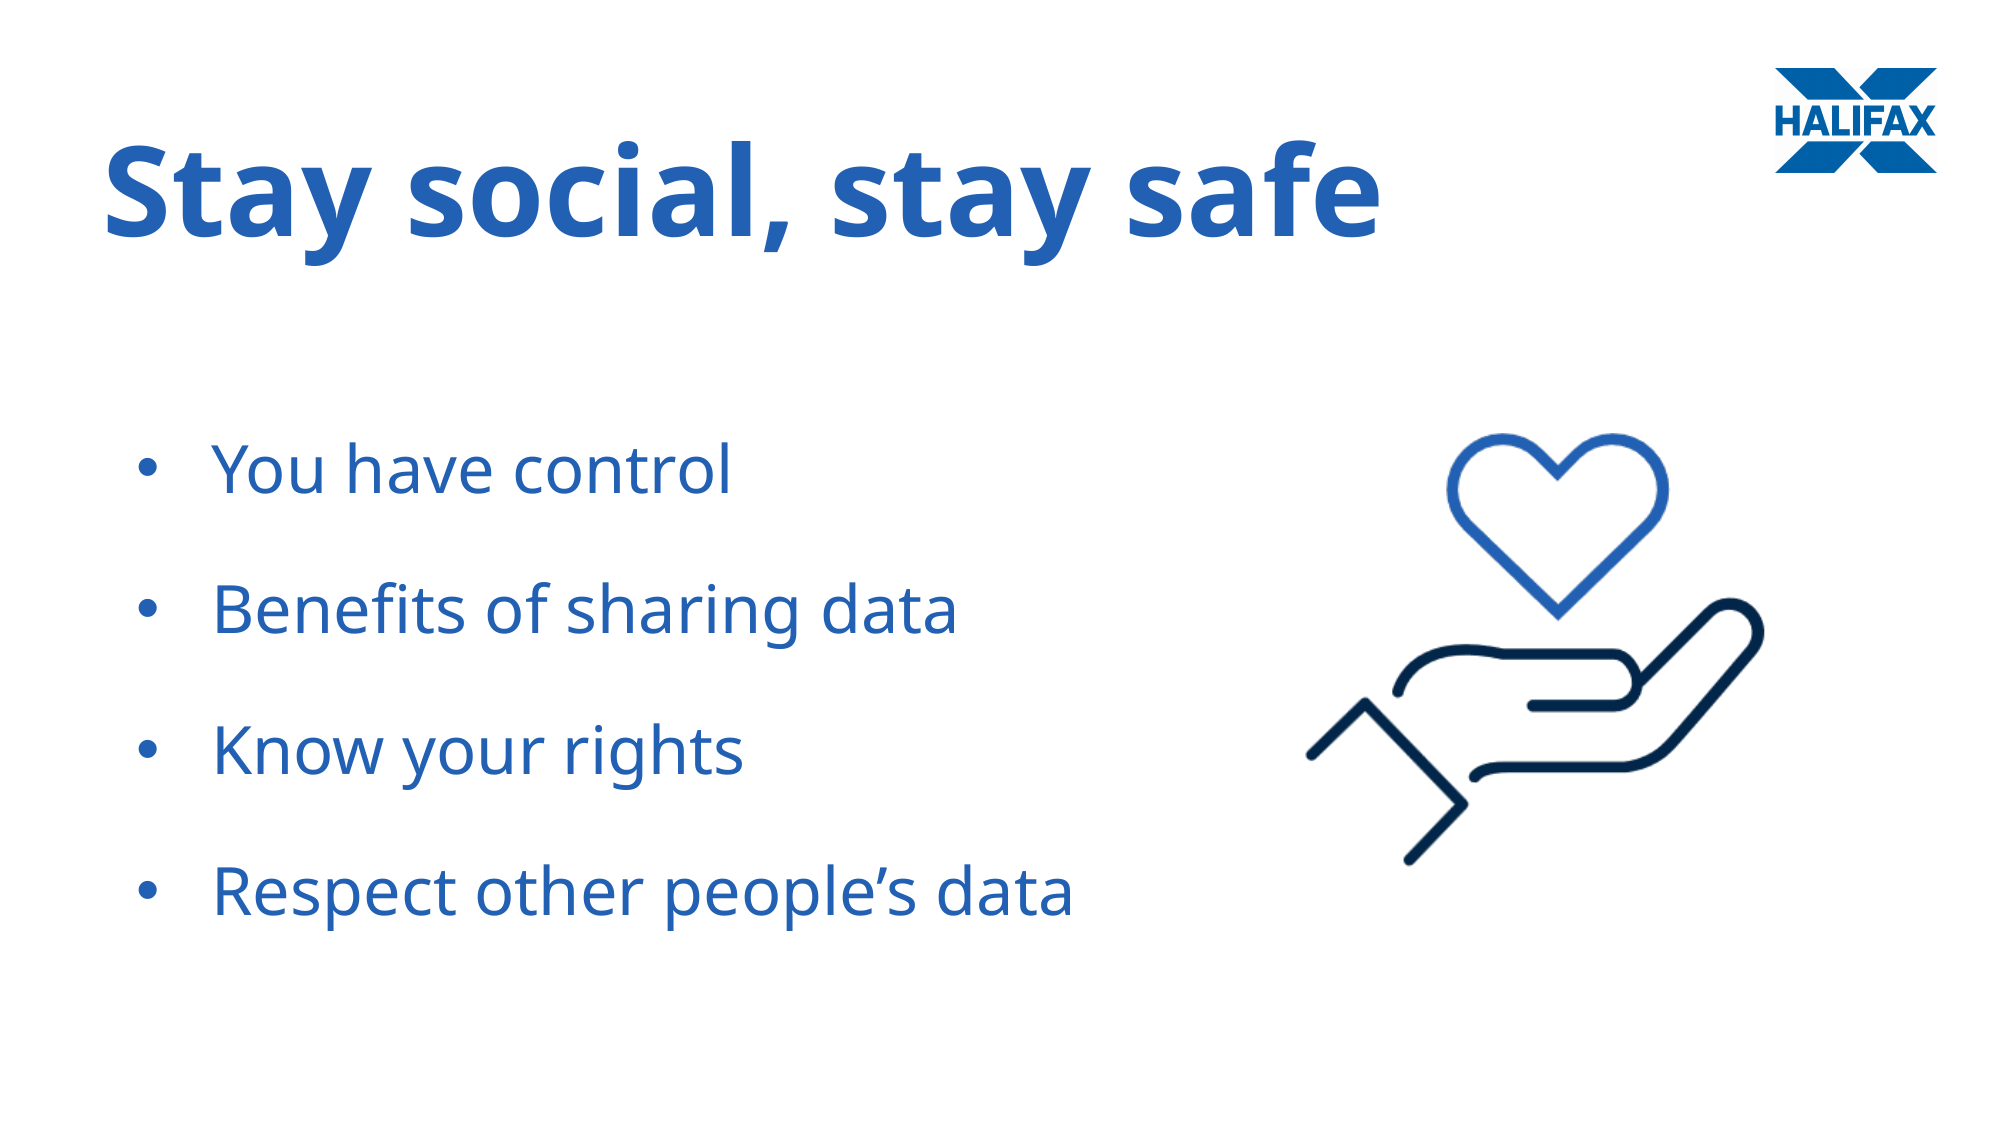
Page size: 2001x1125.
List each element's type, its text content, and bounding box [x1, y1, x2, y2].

picture [1214, 327, 1856, 972]
picture [1775, 68, 1937, 173]
list Stay social, stay safe [88, 104, 1464, 266]
text_box You have control Benefits of sharing data Know your rights Respect other people’s data [121, 379, 1170, 1023]
